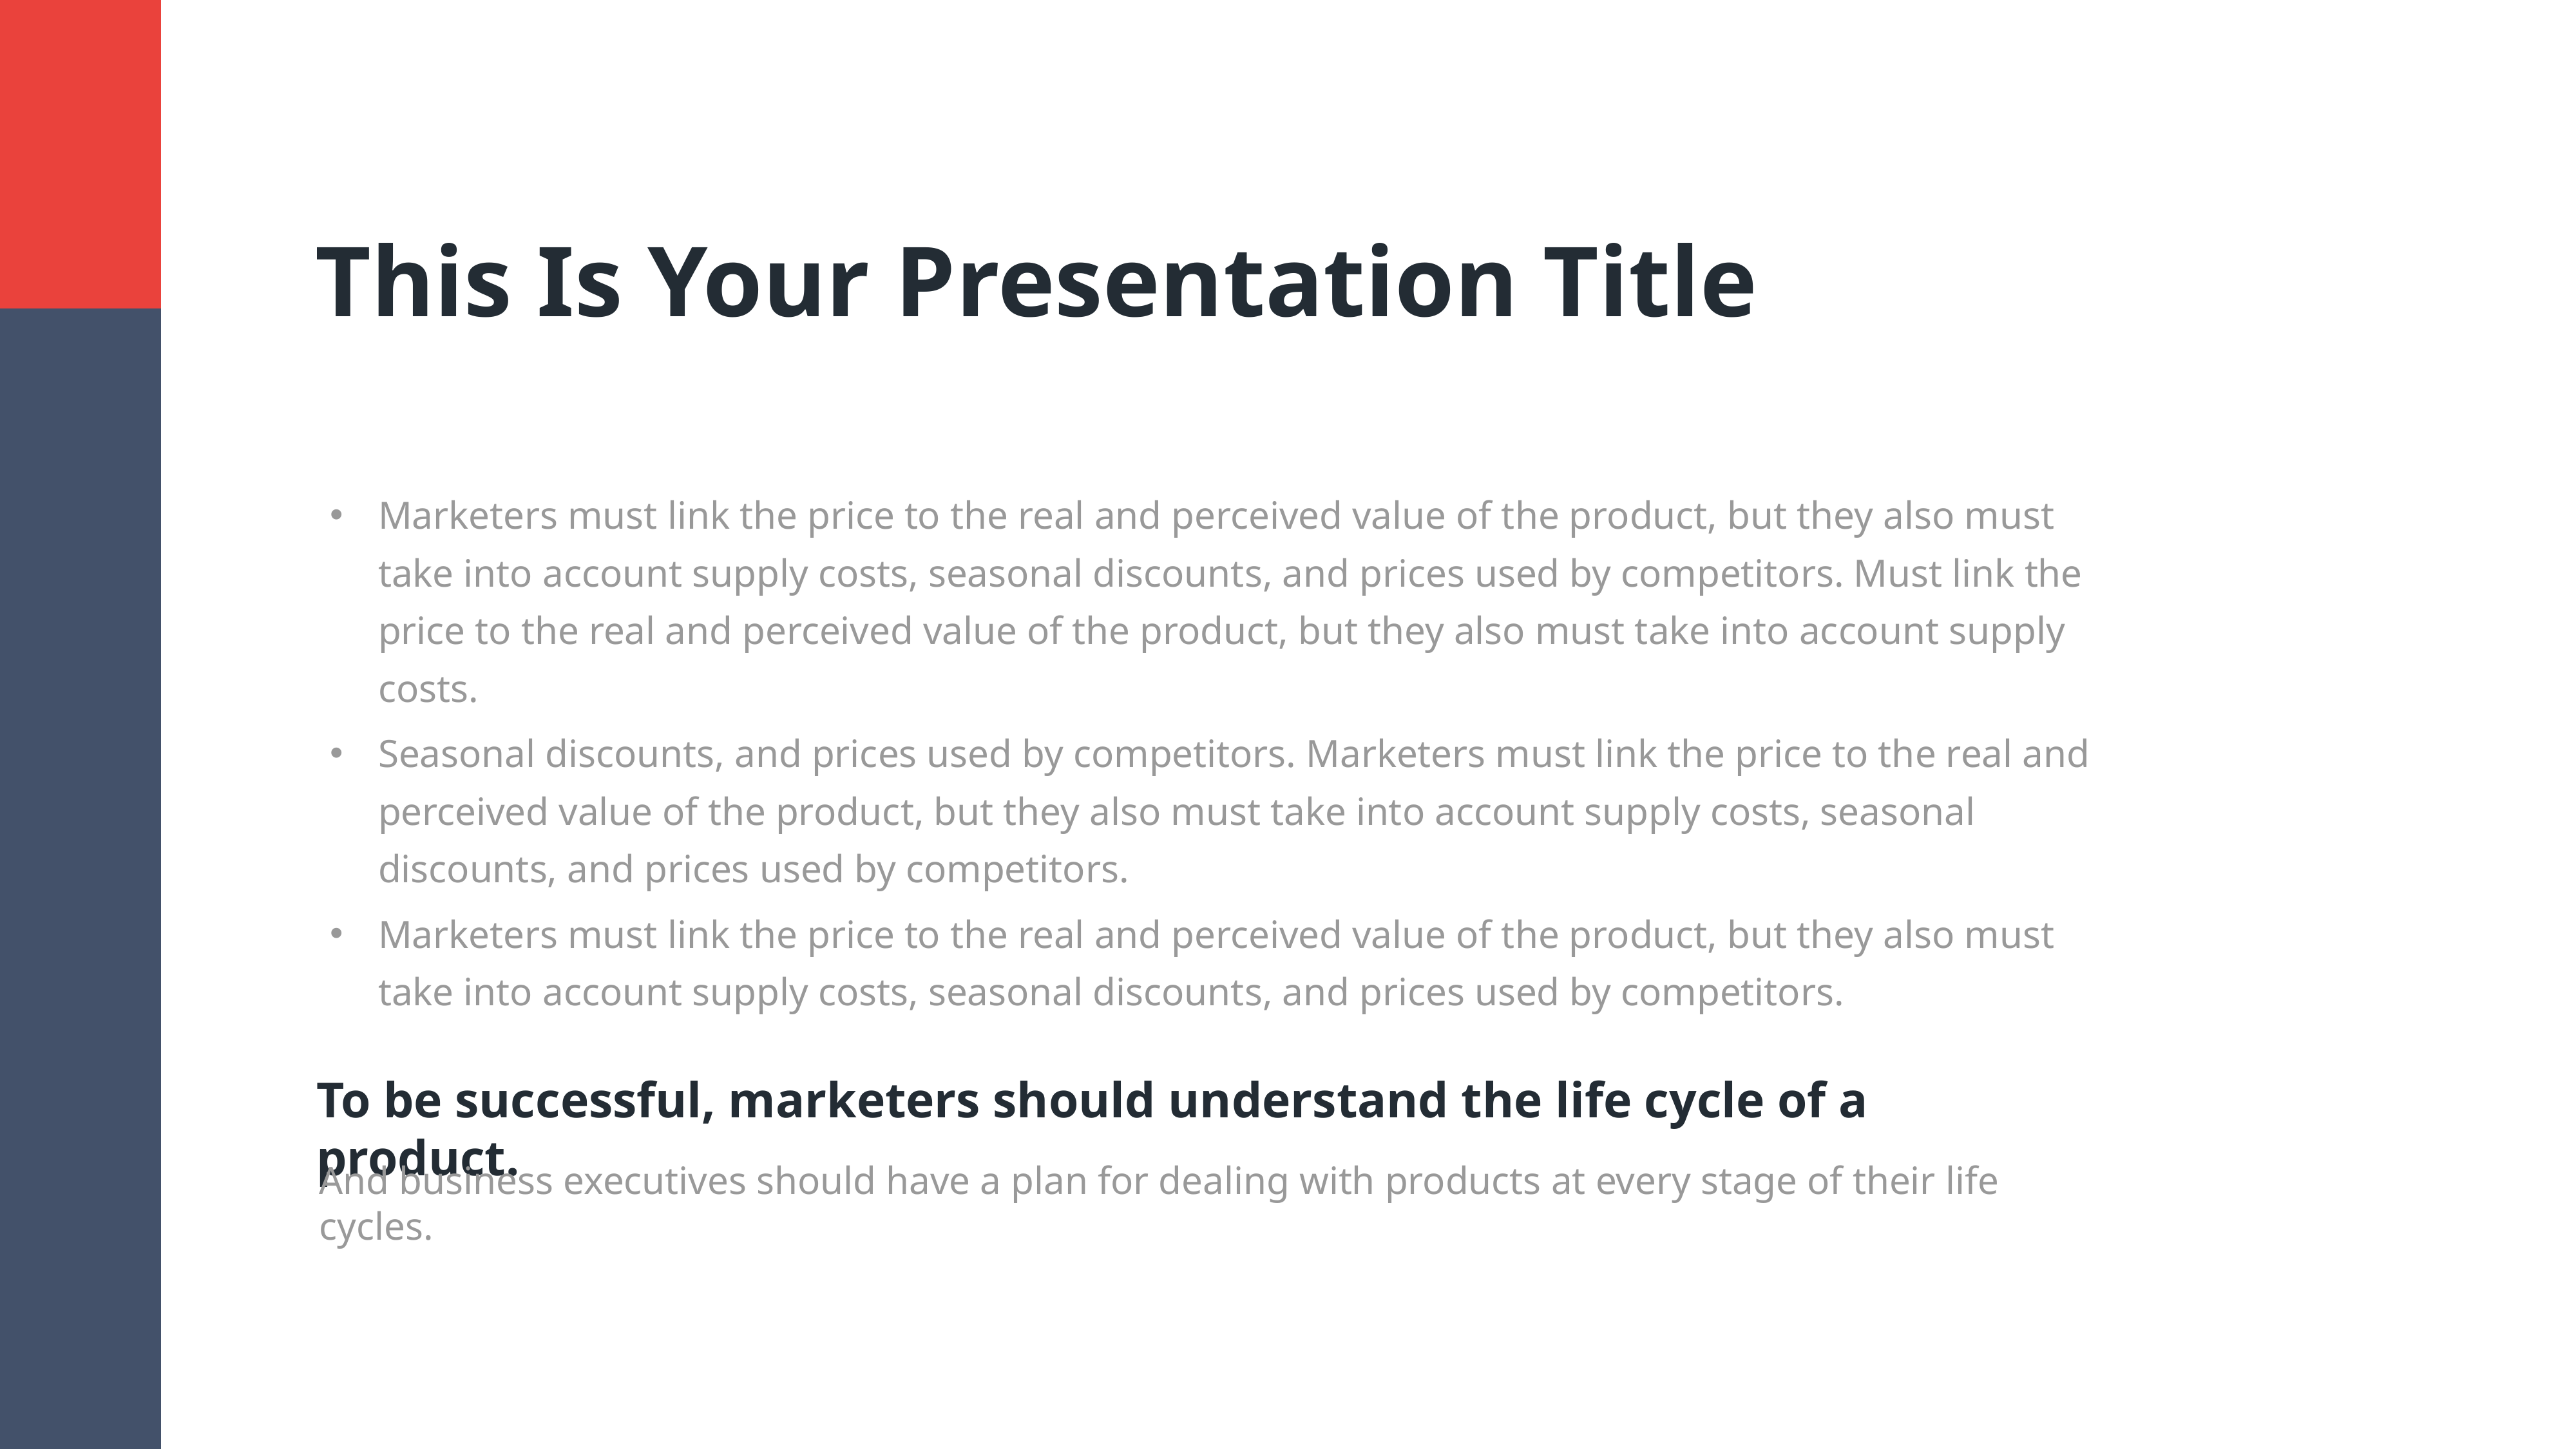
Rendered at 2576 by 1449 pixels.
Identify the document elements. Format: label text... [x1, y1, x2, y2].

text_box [307, 1064, 2047, 1208]
text_box This Is Your Presentation Title [305, 214, 1798, 341]
text_box [0, 308, 162, 1449]
text_box Marketers must link the price to the real and perceived value of the product, but they also must take into account supply costs, seasonal discounts, and prices used by competitors. Must link the price to the real and perceived value of the product, but they also must take into account supply costs. Seasonal discounts, and prices used by competitors. Marketers must link the price to the real and perceived value of the product, but they also must take into account supply costs, seasonal discounts, and prices used by competitors. Marketers must link the price to the real and perceived value of the product, but they also must take into account supply costs, seasonal discounts, and prices used by competitors. [307, 467, 2159, 1025]
text_box [0, 0, 162, 308]
